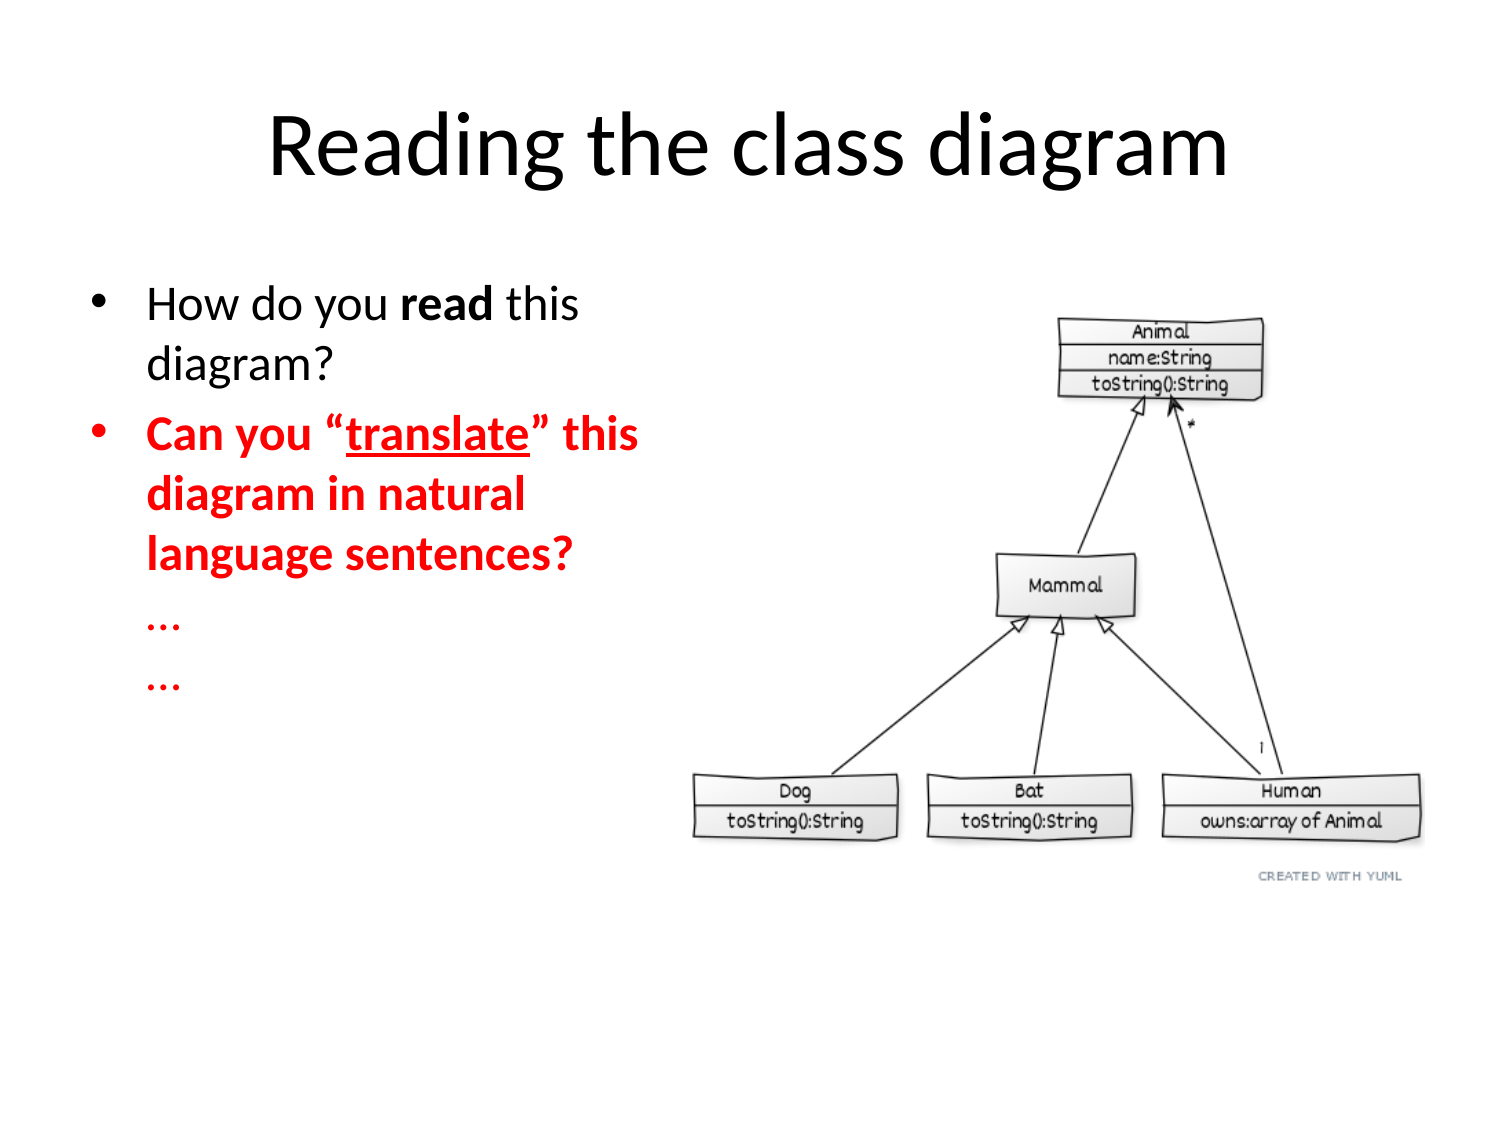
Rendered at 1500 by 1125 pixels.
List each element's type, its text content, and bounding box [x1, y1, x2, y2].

title Reading the class diagram [75, 45, 1425, 233]
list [687, 311, 1426, 897]
list How do you read this diagram? Can you “translate” this diagram in natural language sentences? … … [75, 262, 738, 1005]
